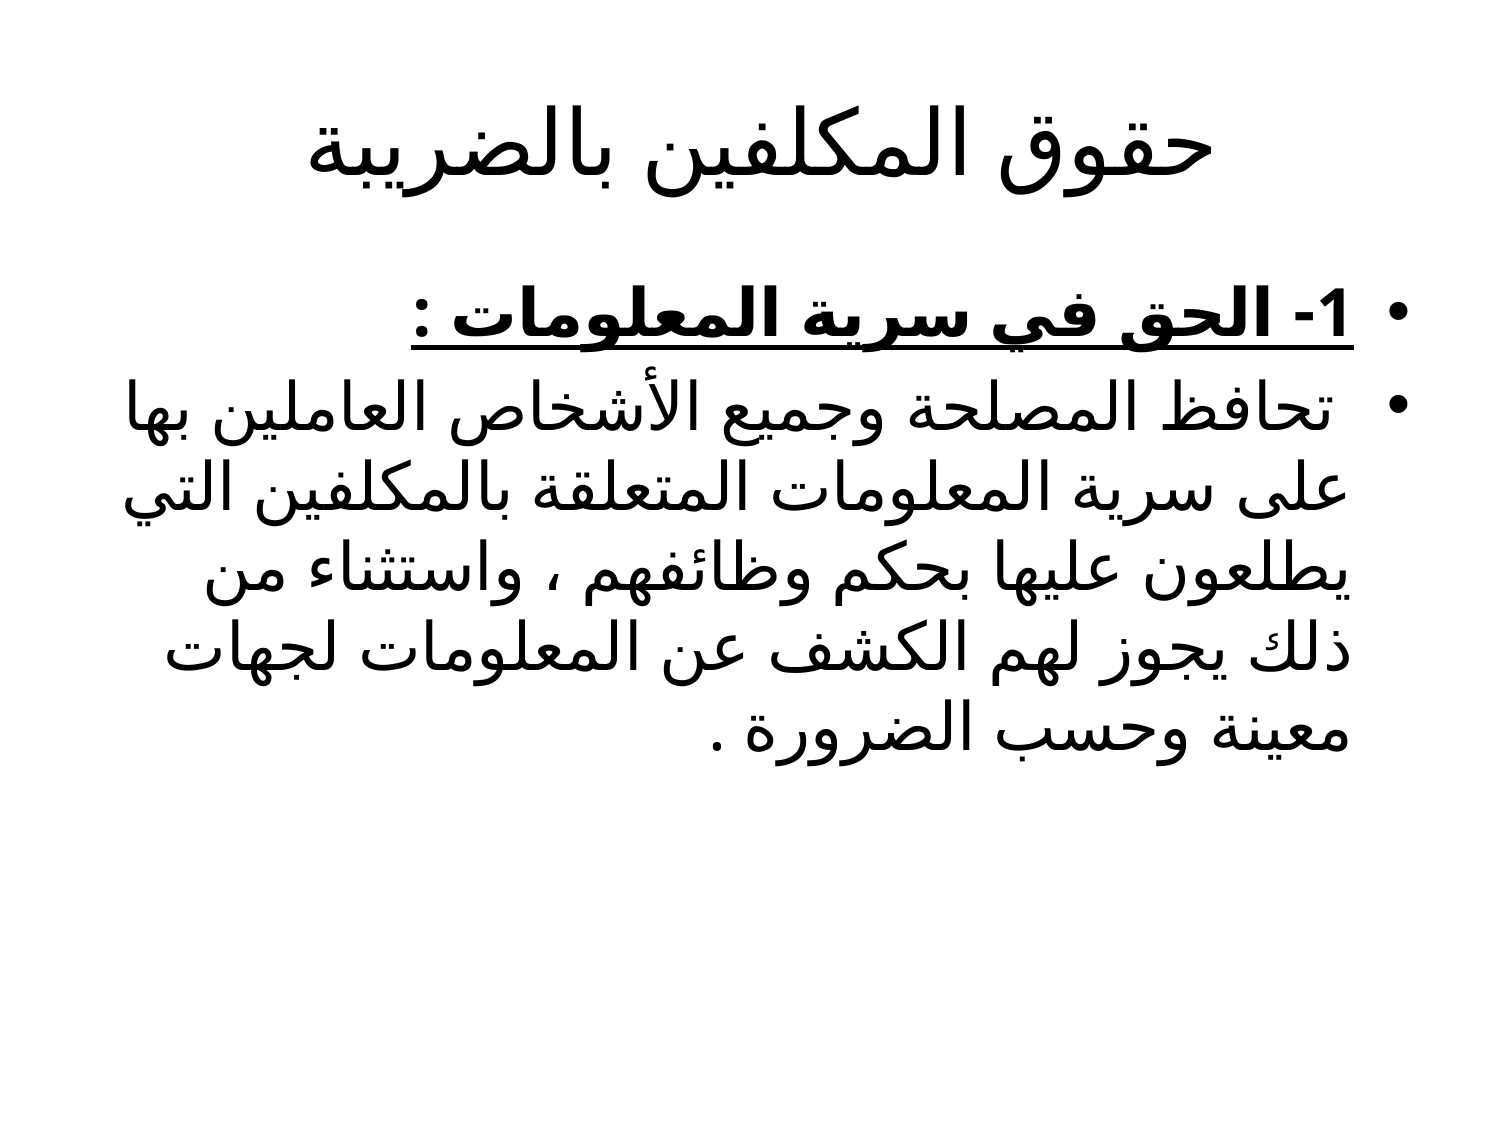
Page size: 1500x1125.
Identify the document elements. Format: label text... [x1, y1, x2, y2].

title حقوق المكلفين بالضريبة [75, 45, 1425, 233]
list 1- الحق في سرية المعلومات : تحافظ المصلحة وجميع الأشخاص العاملين بها على سرية المعلومات المتعلقة بالمكلفين التي يطلعون عليها بحكم وظائفهم ، واستثناء من ذلك يجوز لهم الكشف عن المعلومات لجهات معينة وحسب الضرورة . [75, 262, 1425, 1005]
